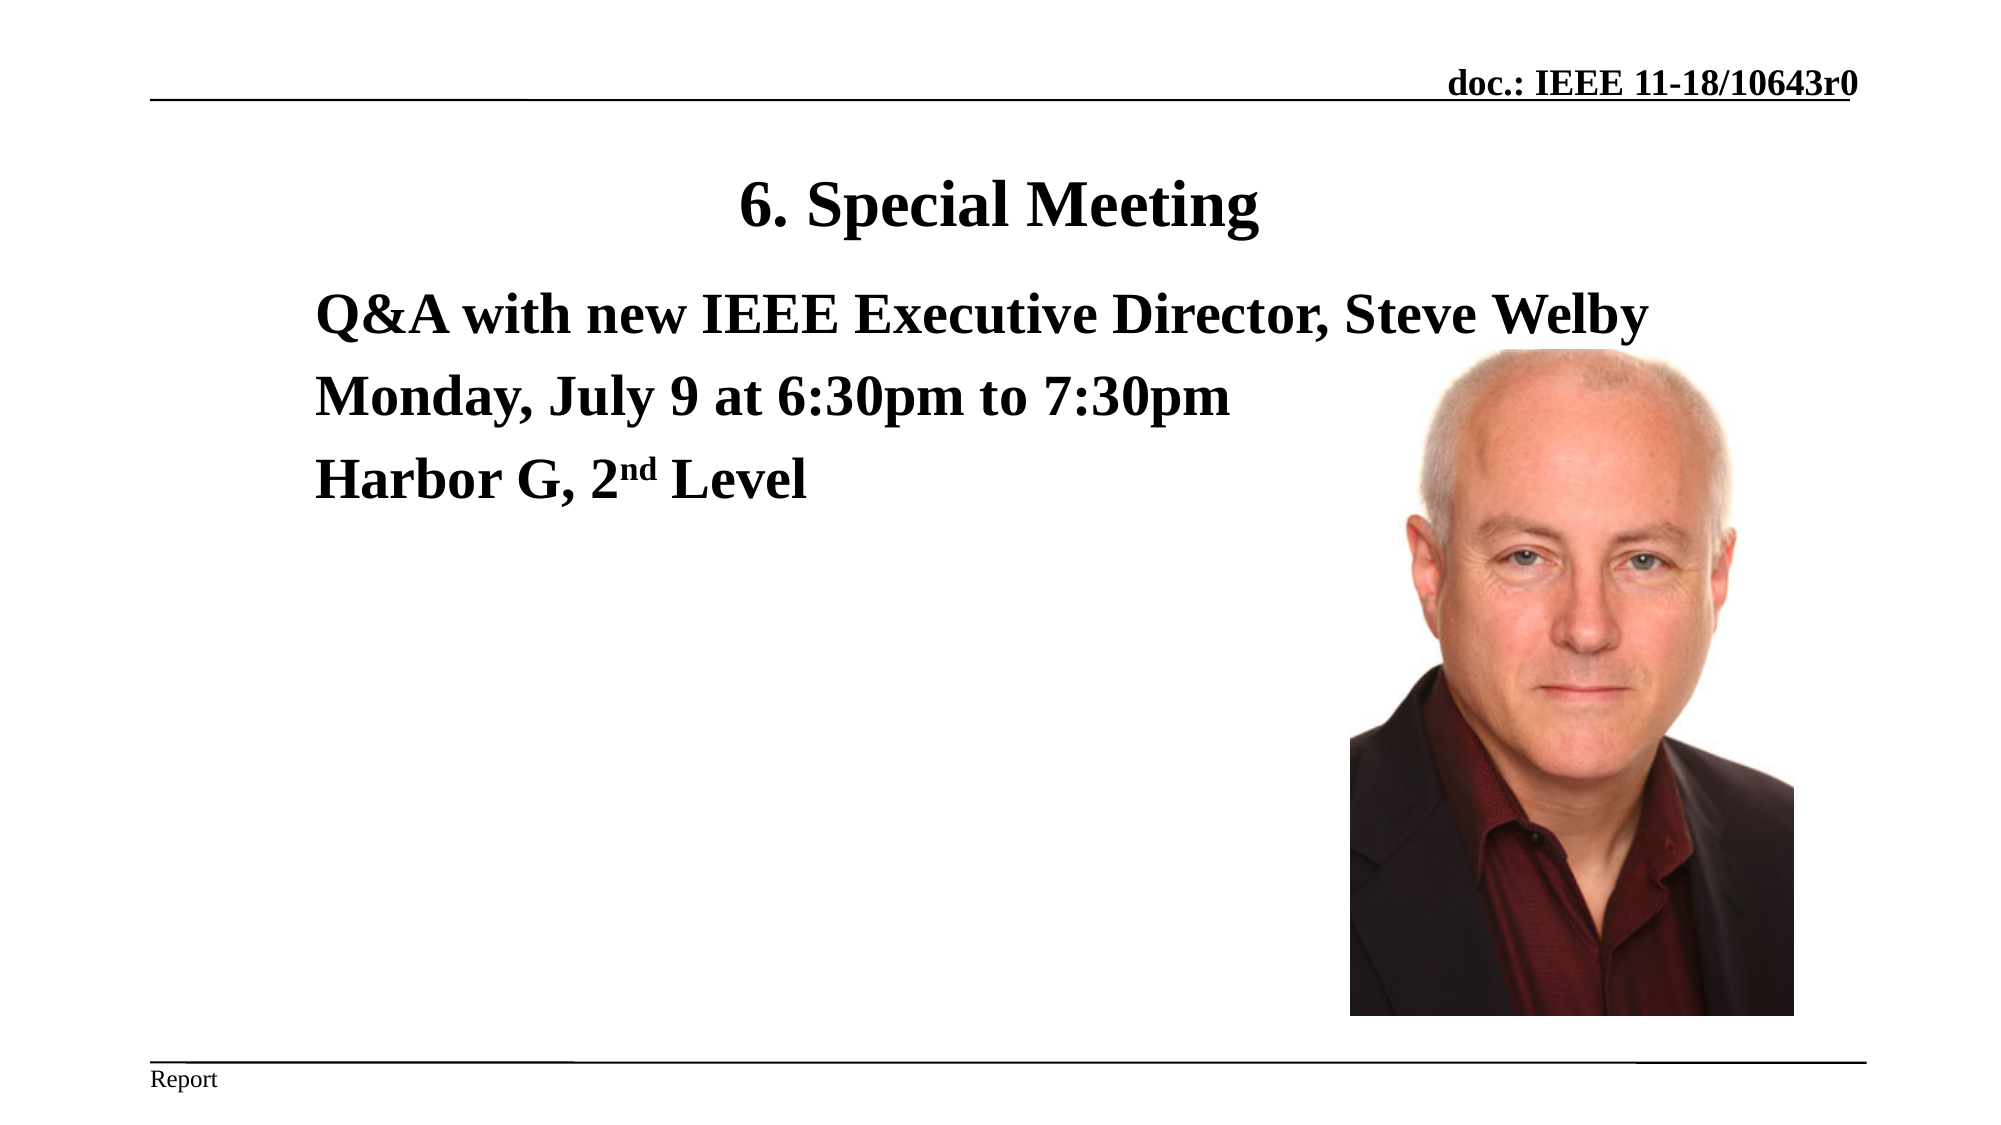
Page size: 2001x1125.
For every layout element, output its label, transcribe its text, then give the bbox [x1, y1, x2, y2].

title 6. Special Meeting [149, 112, 1850, 266]
list Q&A with new IEEE Executive Director, Steve Welby Monday, July 9 at 6:30pm to 7:30pm Harbor G, 2nd Level [149, 266, 1850, 1016]
picture [1349, 349, 1794, 1016]
